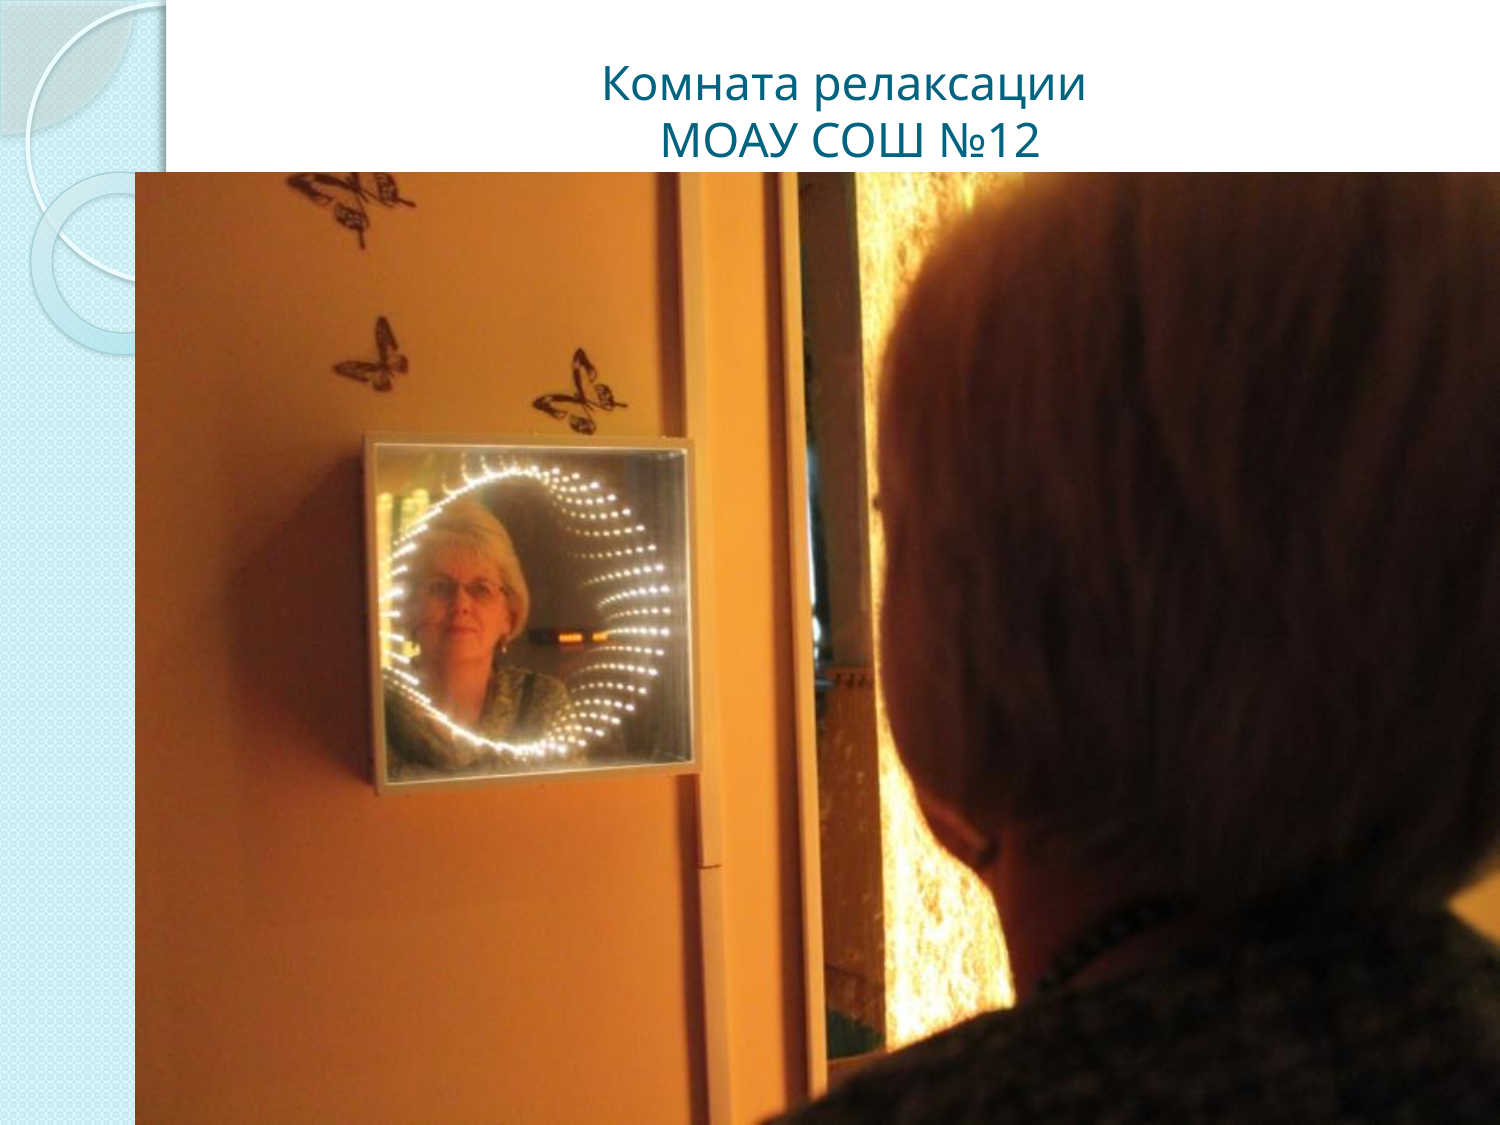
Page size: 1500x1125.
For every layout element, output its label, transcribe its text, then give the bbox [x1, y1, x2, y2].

title Комната релаксации МОАУ СОШ №12 [235, 45, 1466, 168]
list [135, 172, 1500, 1125]
